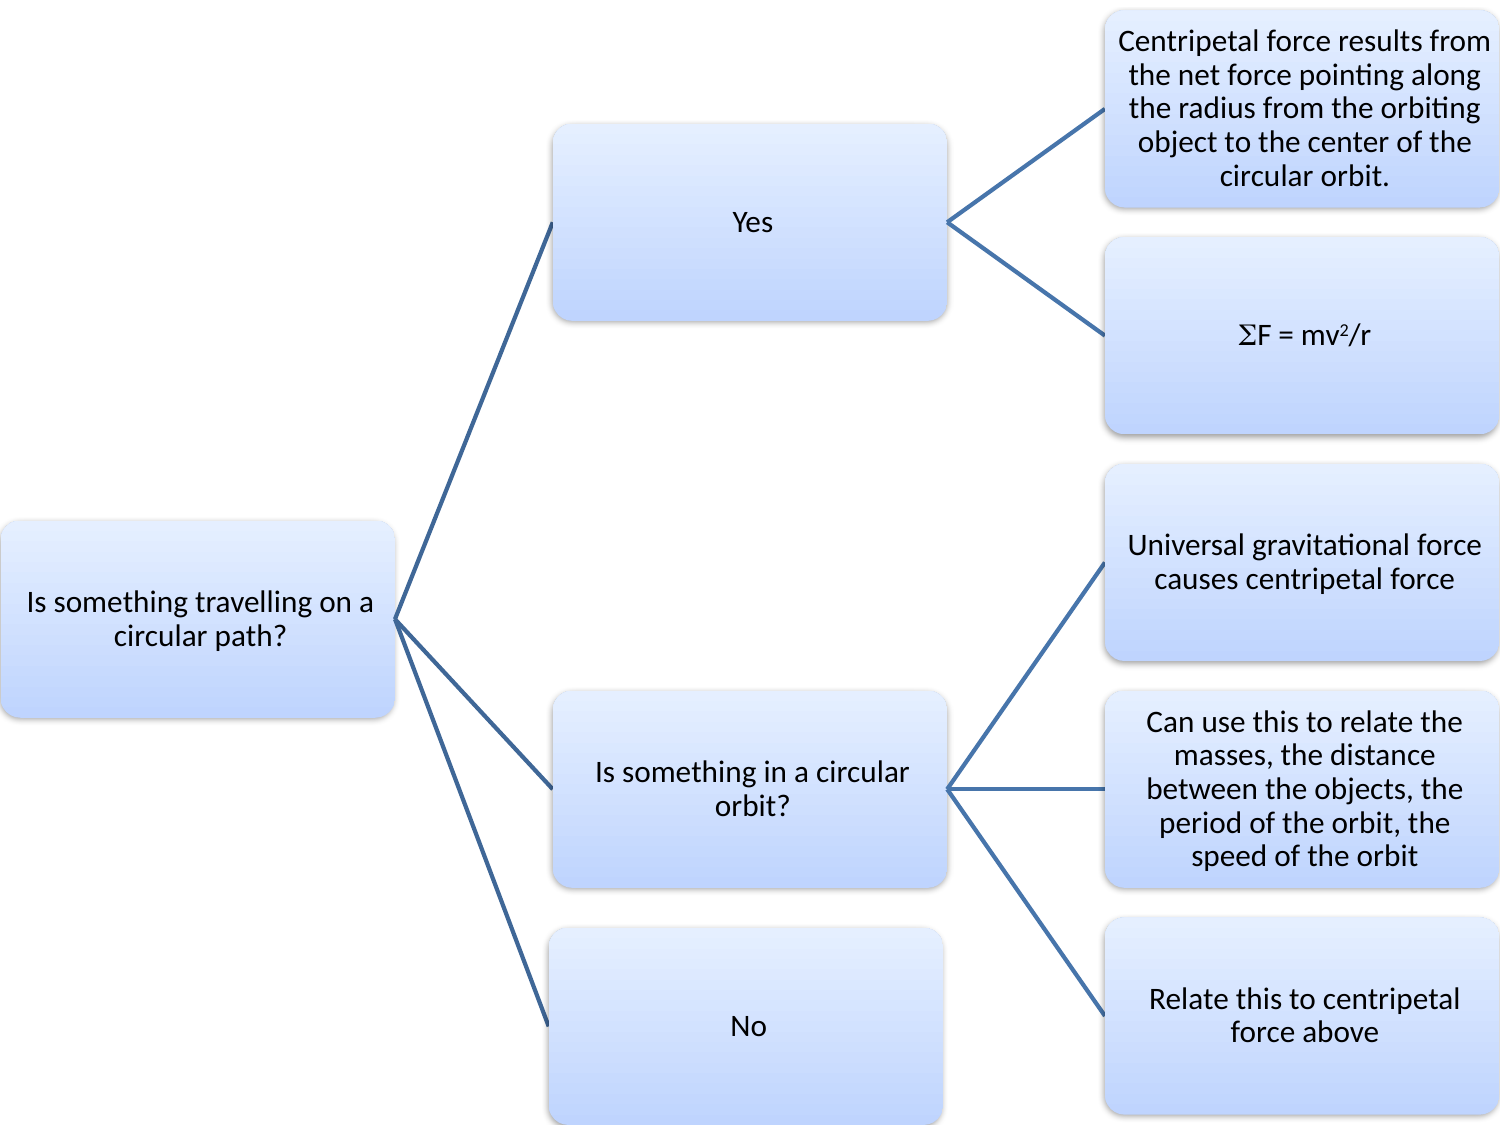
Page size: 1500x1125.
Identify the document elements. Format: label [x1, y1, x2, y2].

text_box [0, 0, 1500, 1125]
